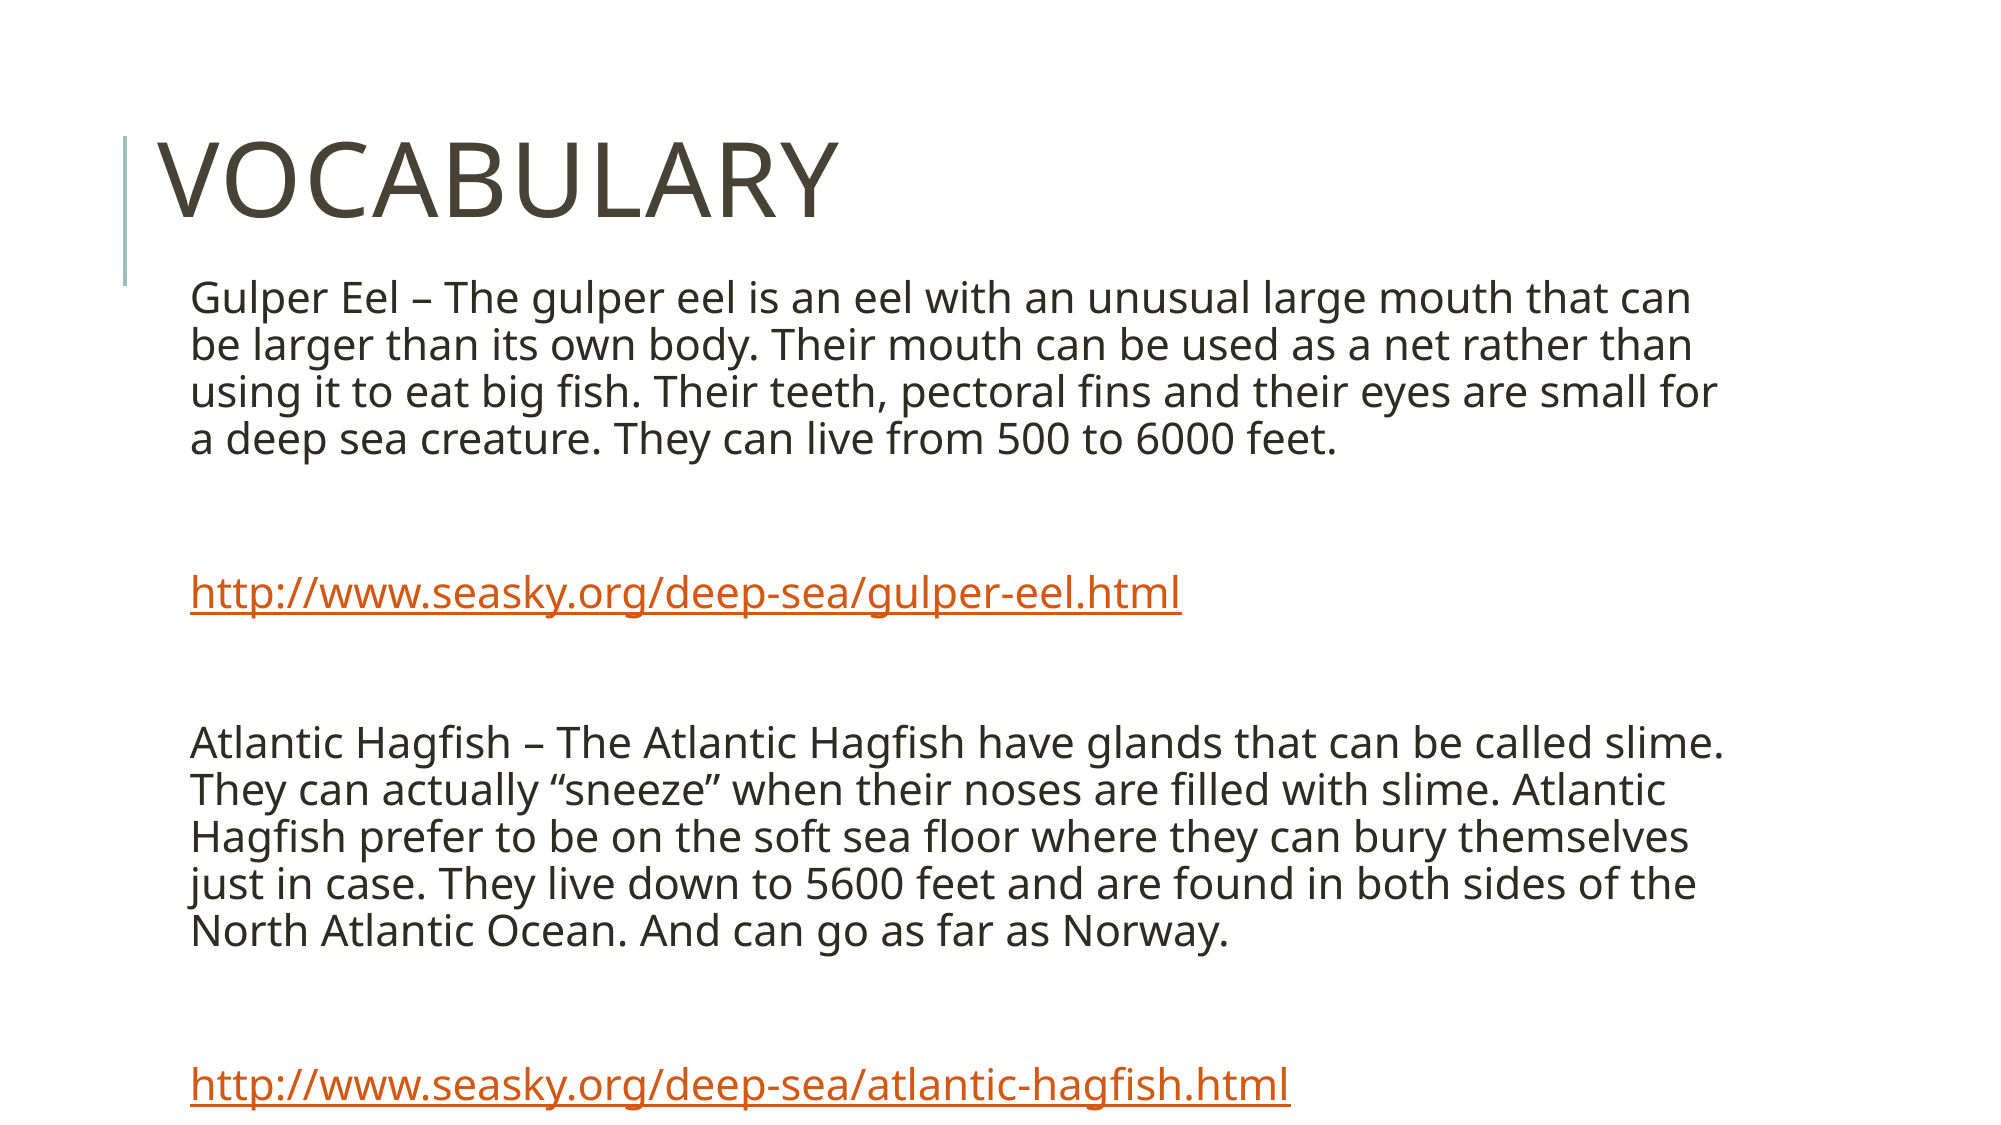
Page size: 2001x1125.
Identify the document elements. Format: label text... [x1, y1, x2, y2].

title vocabulary [142, 64, 1737, 311]
list Gulper Eel – The gulper eel is an eel with an unusual large mouth that can be larger than its own body. Their mouth can be used as a net rather than using it to eat big fish. Their teeth, pectoral fins and their eyes are small for a deep sea creature. They can live from 500 to 6000 feet. http://www.seasky.org/deep-sea/gulper-eel.html Atlantic Hagfish – The Atlantic Hagfish have glands that can be called slime. They can actually “sneeze” when their noses are filled with slime. Atlantic Hagfish prefer to be on the soft sea floor where they can bury themselves just in case. They live down to 5600 feet and are found in both sides of the North Atlantic Ocean. And can go as far as Norway. http://www.seasky.org/deep-sea/atlantic-hagfish.html [168, 268, 1763, 1125]
